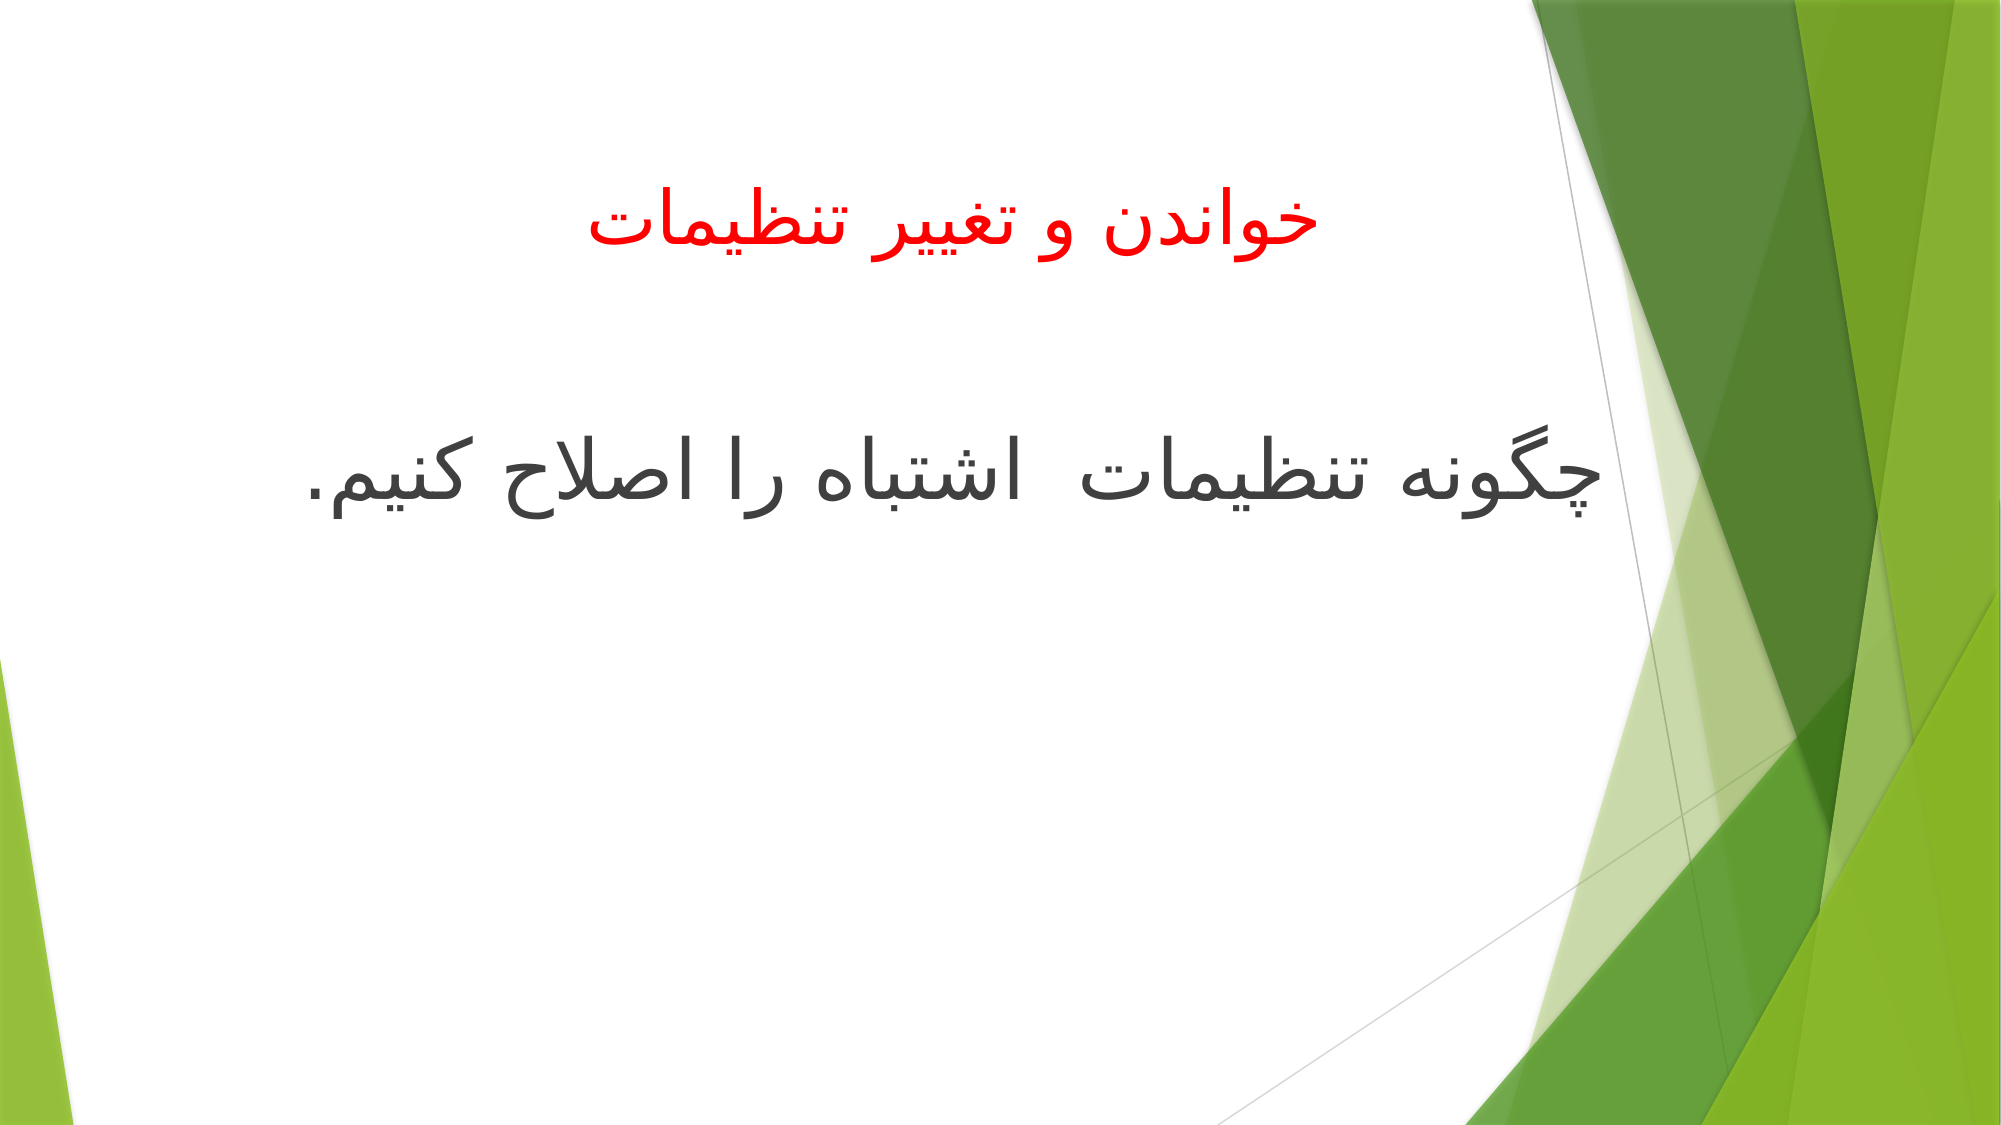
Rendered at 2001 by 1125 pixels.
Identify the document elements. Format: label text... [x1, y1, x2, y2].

list چگونه تنظیمات اشتباه را اصلاح کنیم. [223, 408, 1686, 552]
title خواندن و تغییر تنظیمات [136, 161, 1773, 331]
